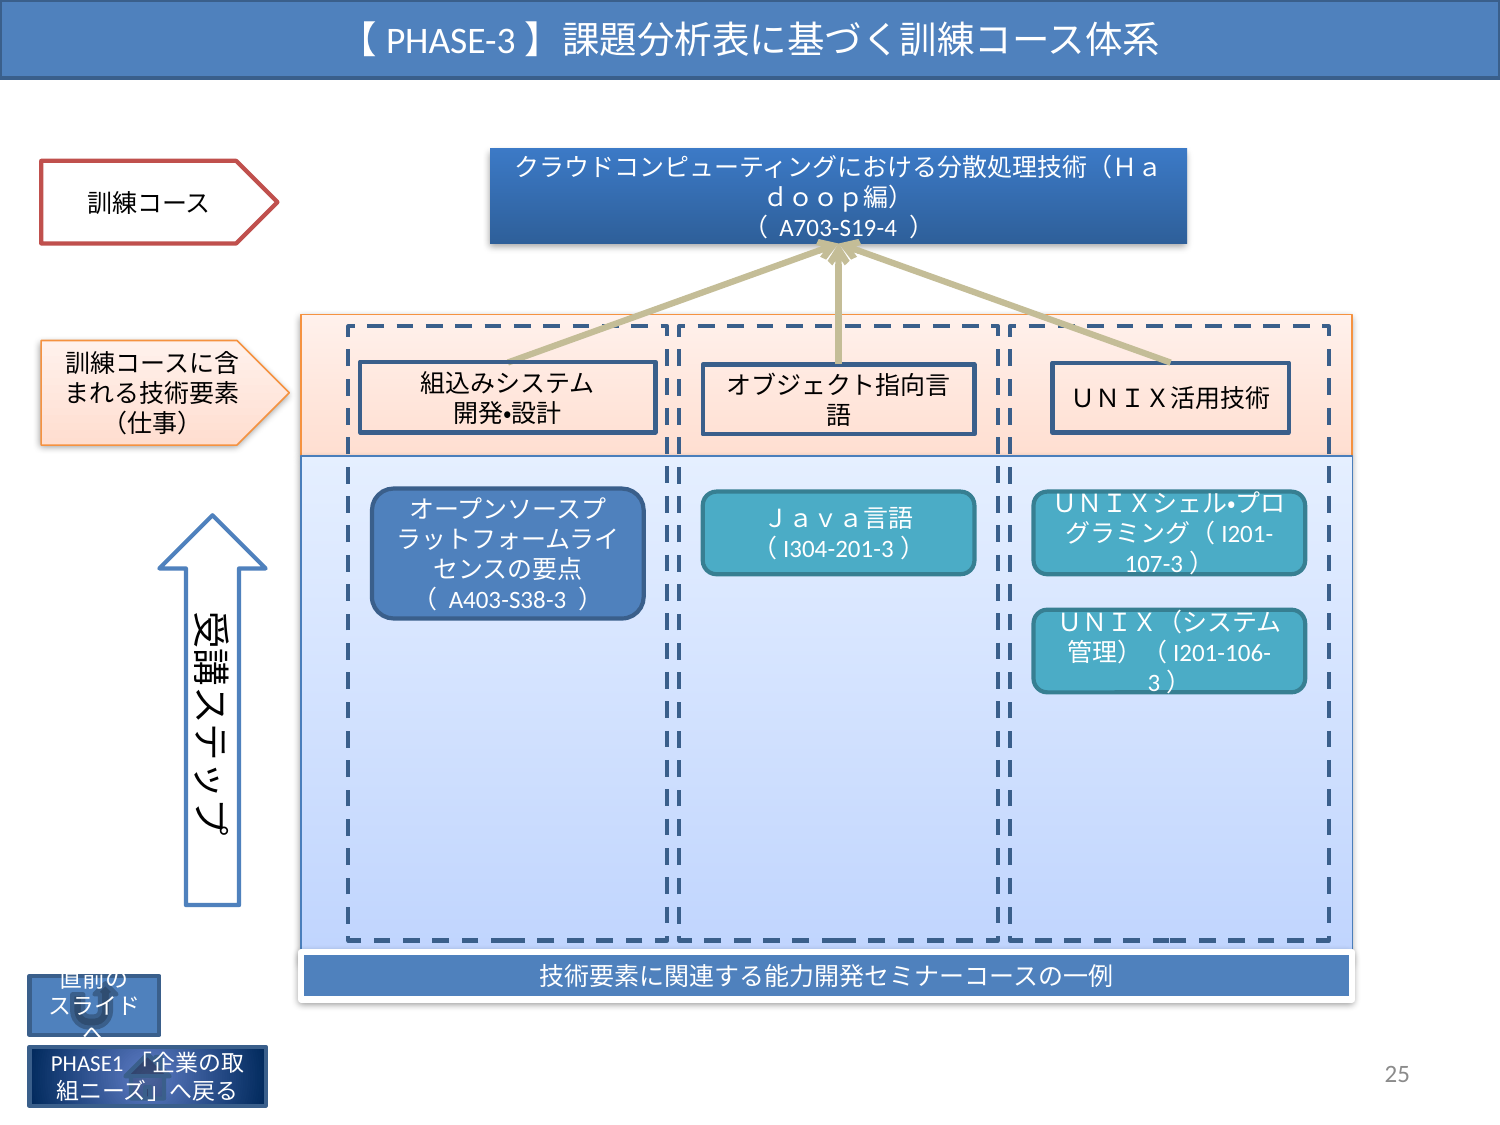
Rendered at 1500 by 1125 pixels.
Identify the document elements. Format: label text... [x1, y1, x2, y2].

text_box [838, 243, 1171, 363]
text_box クラウドコンピューティングにおける分散処理技術（Ｈａｄｏｏｐ編） （ A703-S19-4 ） [490, 148, 1188, 244]
text_box 訓練コースに含まれる技術要素 （仕事） [40, 339, 290, 446]
text_box [1175, 314, 1353, 455]
text_box ＵＮＩＸシェル・プログラミング（I201-107-3） [1031, 489, 1308, 577]
text_box Ｊａｖａ言語 （I304-201-3） [700, 489, 977, 577]
text_box 【PHASE-3】課題分析表に基づく訓練コース体系 [0, 0, 1500, 80]
text_box [668, 372, 679, 454]
text_box ＵＮＩＸ（システム管理）（I201-106-3） [1031, 607, 1308, 695]
text_box 組込みシステム 開発・設計 [358, 360, 658, 435]
text_box 受講ステップ [157, 513, 268, 908]
text_box [677, 372, 1000, 943]
text_box PHASE1「企業の取組ニーズ」へ戻る [27, 1045, 268, 1108]
text_box [300, 455, 1353, 948]
text_box [346, 324, 669, 943]
text_box オープンソースプラットフォームライセンスの要点（ A403-S38-3 ） [369, 486, 646, 621]
text_box [1008, 324, 1331, 943]
text_box 訓練コース [39, 158, 280, 246]
text_box 直前の スライドへ [27, 974, 161, 1037]
text_box [300, 314, 502, 455]
text_box [999, 372, 1009, 454]
text_box 技術要素に関連する能力開発セミナーコースの一例 [298, 949, 1355, 1003]
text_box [507, 243, 836, 363]
slide_number 25 [1074, 1042, 1425, 1103]
